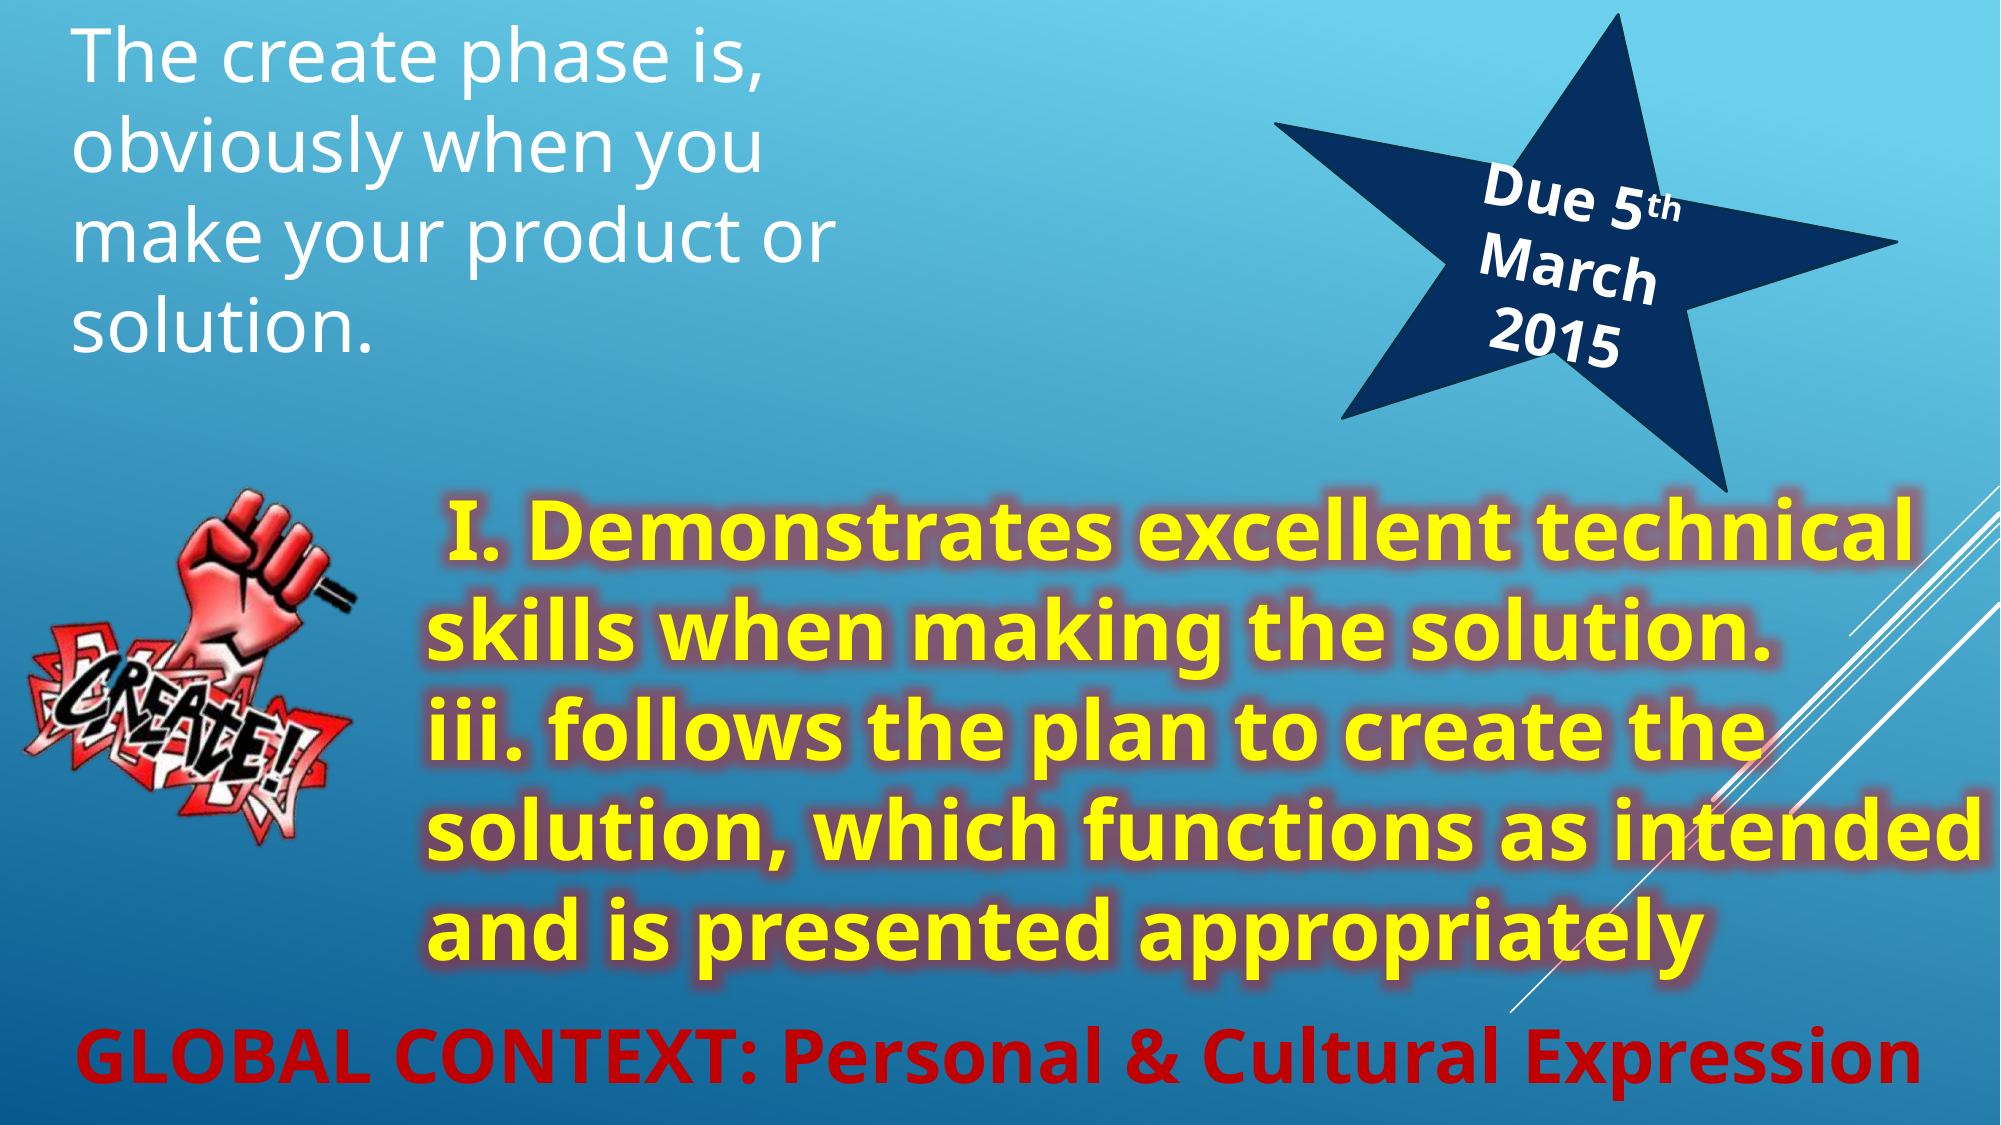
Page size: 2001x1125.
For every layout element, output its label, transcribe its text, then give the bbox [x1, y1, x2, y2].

text_box Due 5th March 2015 [1273, 13, 1899, 493]
text_box I. Demonstrates excellent technical skills when making the solution. iii. follows the plan to create the solution, which functions as intended and is presented appropriately [411, 469, 2000, 985]
text_box The create phase is, obviously when you make your product or solution. [55, 0, 901, 454]
picture [0, 410, 441, 968]
text_box GLOBAL CONTEXT: Personal & Cultural Expression [0, 1001, 2000, 1107]
